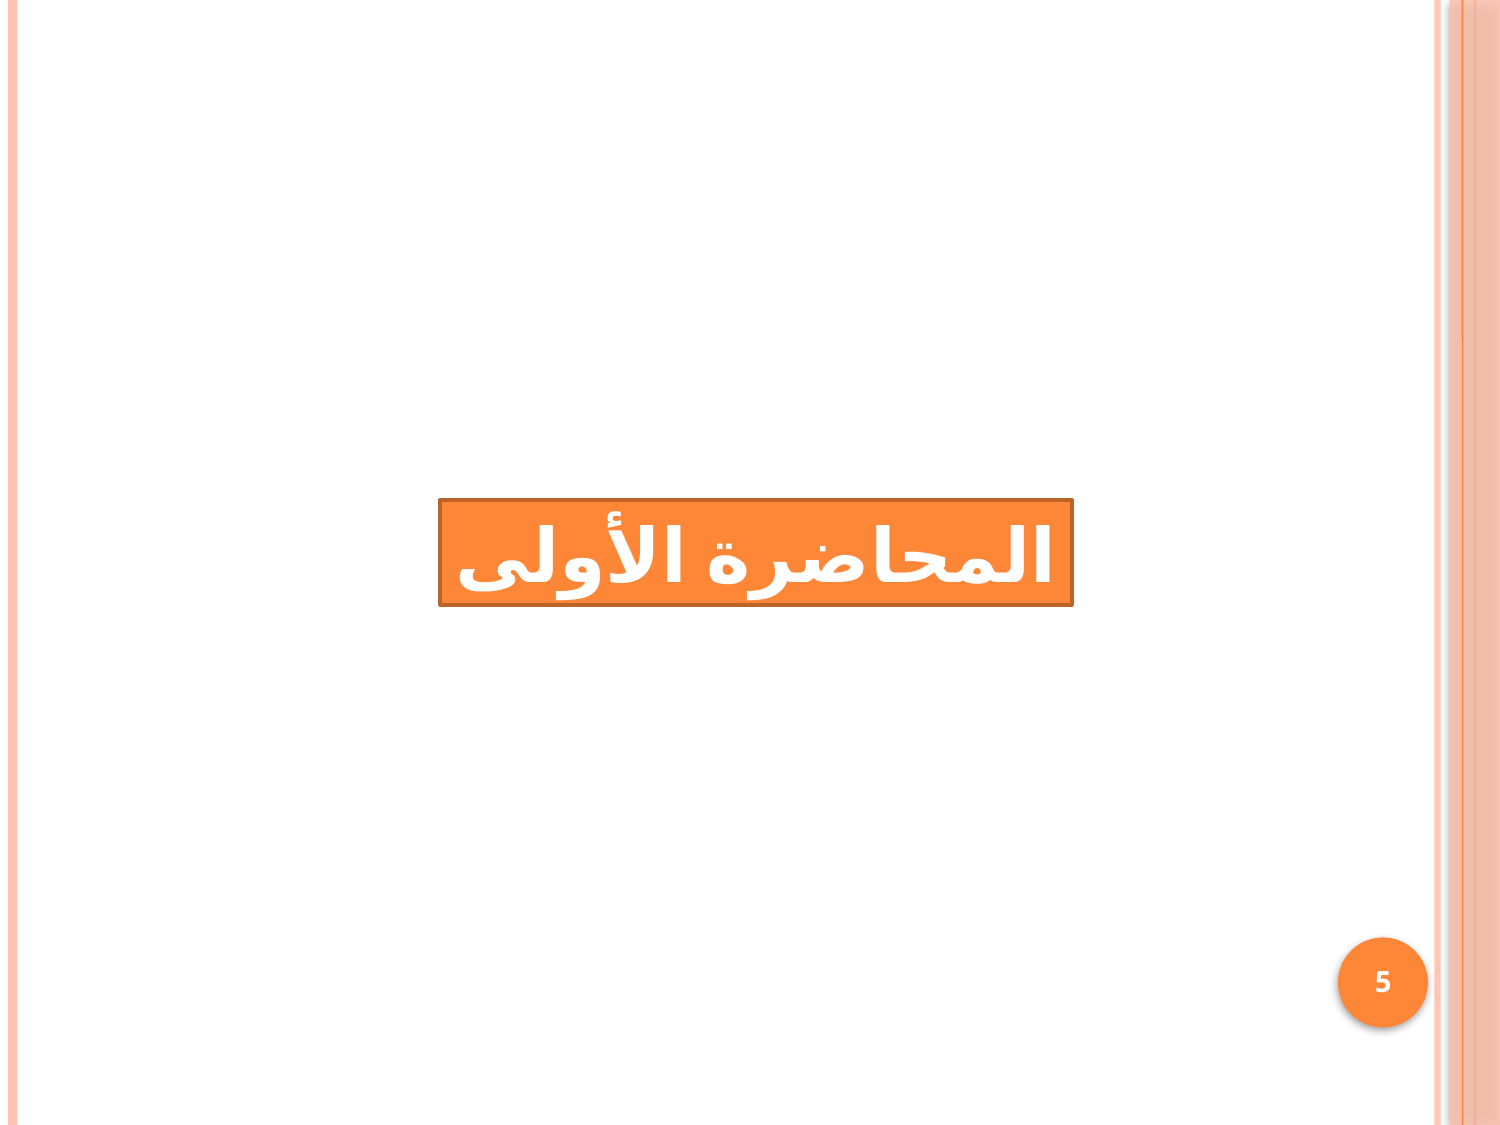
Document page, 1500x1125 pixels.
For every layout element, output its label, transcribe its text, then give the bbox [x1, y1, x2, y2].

text_box المحاضرة الأولى [438, 498, 1074, 607]
slide_number 5 [1333, 940, 1434, 1027]
